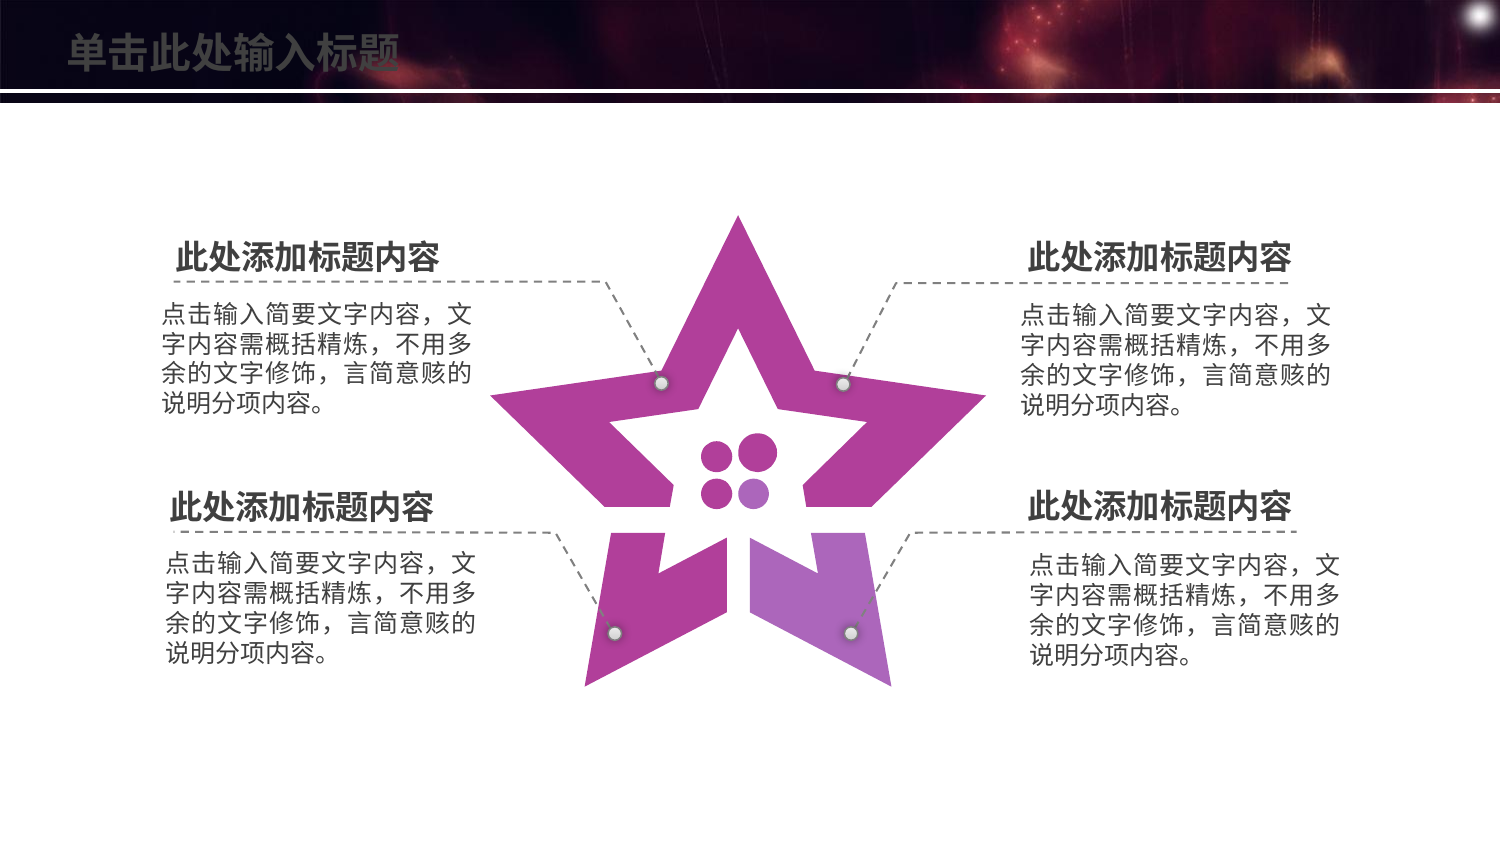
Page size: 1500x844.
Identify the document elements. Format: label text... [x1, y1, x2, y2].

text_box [173, 281, 669, 391]
text_box 此处添加标题内容 [1012, 209, 1321, 284]
text_box 点击输入简要文字内容，文字内容需概括精炼，不用多余的文字修饰，言简意赅的说明分项内容。 [150, 292, 484, 424]
text_box 单击此处输入标题 [51, 9, 443, 85]
text_box 此处添加标题内容 [1012, 458, 1321, 533]
picture [0, 93, 1500, 103]
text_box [836, 282, 1294, 392]
text_box 此处添加标题内容 [160, 209, 484, 284]
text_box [173, 531, 622, 641]
picture [0, 0, 1500, 89]
text_box 点击输入简要文字内容，文字内容需概括精炼，不用多余的文字修饰，言简意赅的说明分项内容。 [154, 541, 484, 673]
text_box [844, 531, 1297, 641]
text_box 此处添加标题内容 [154, 458, 478, 534]
text_box 点击输入简要文字内容，文字内容需概括精炼，不用多余的文字修饰，言简意赅的说明分项内容。 [1018, 543, 1353, 675]
text_box 点击输入简要文字内容，文字内容需概括精炼，不用多余的文字修饰，言简意赅的说明分项内容。 [1009, 294, 1344, 426]
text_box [489, 214, 987, 687]
